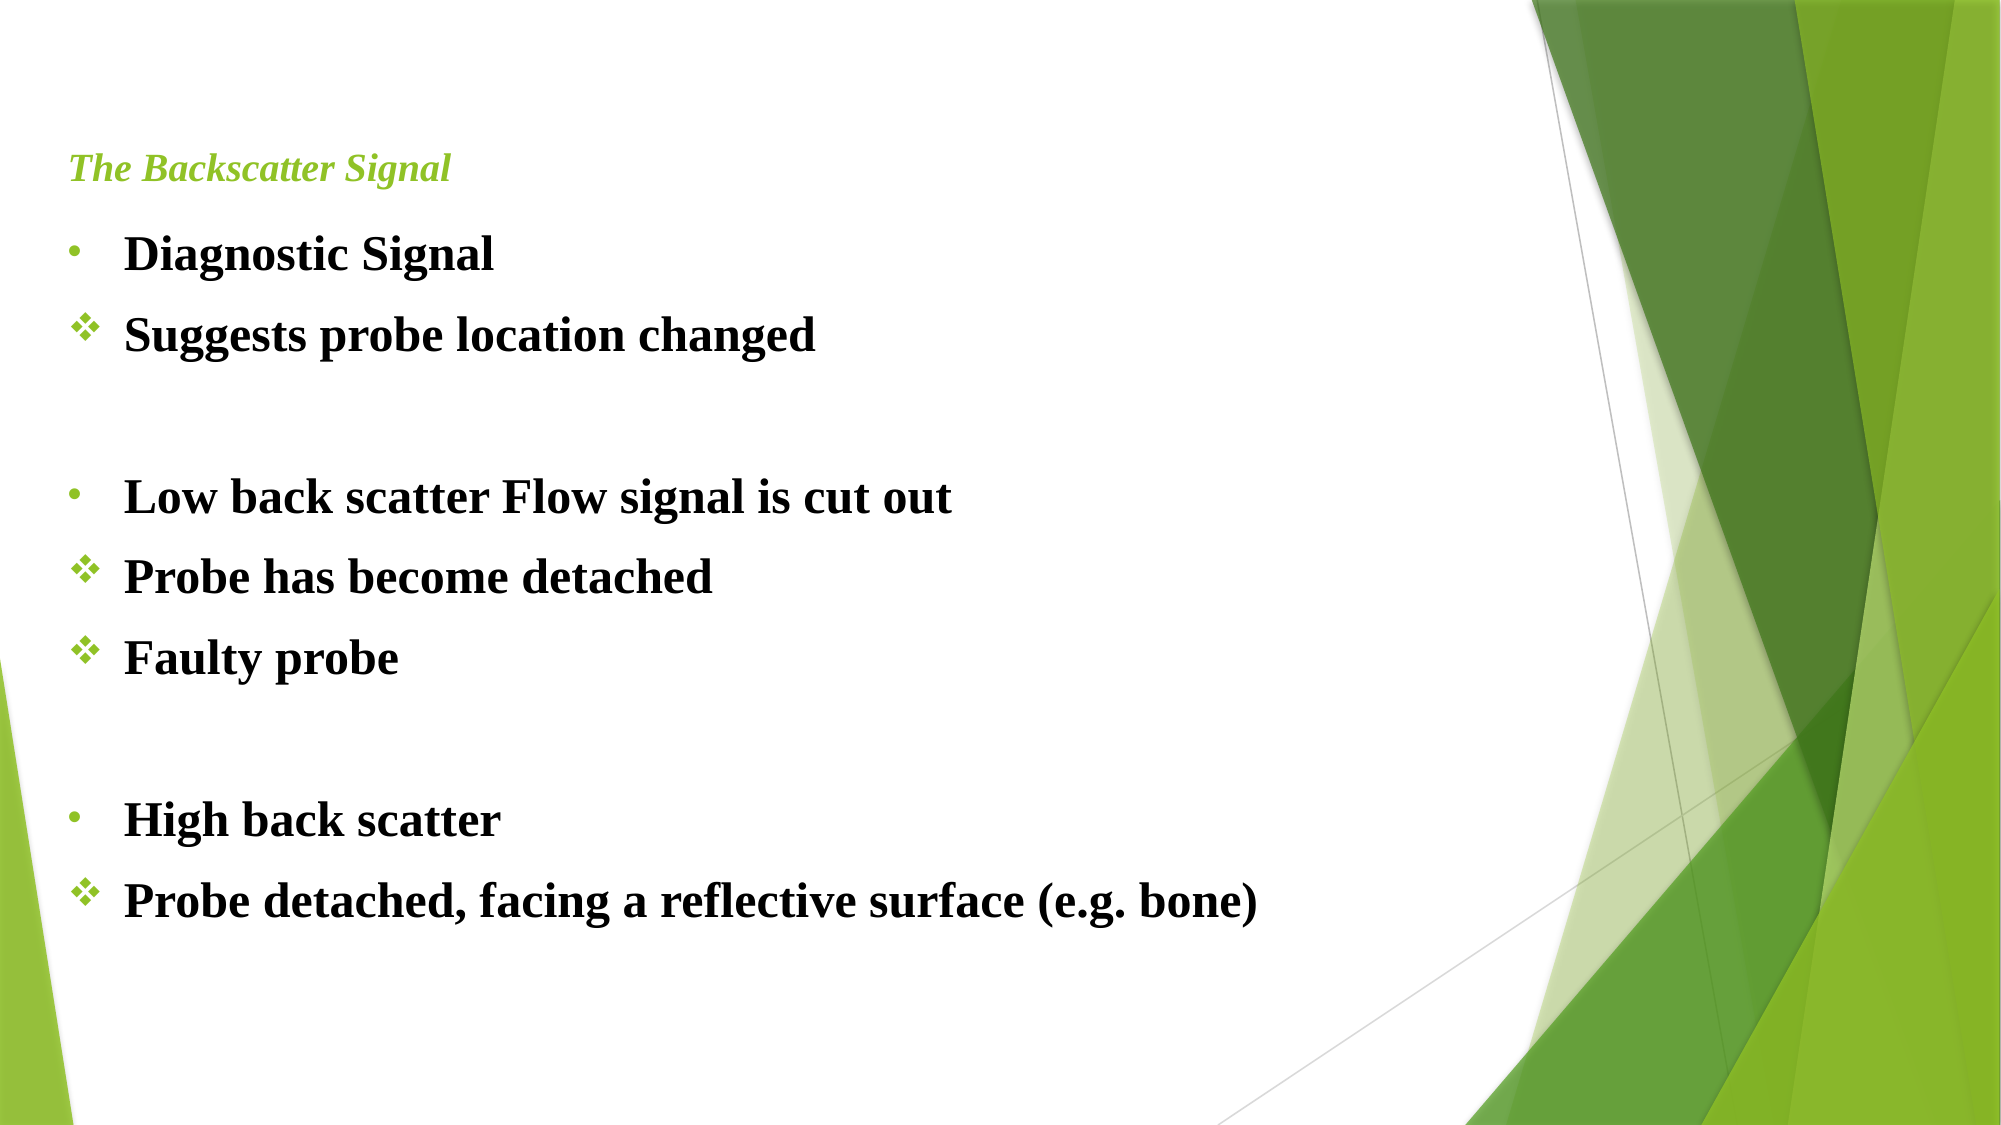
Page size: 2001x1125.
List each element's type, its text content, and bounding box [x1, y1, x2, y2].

title The Backscatter Signal [52, 84, 1463, 198]
list Diagnostic Signal Suggests probe location changed Low back scatter Flow signal is cut out Probe has become detached Faulty probe High back scatter Probe detached, facing a reflective surface (e.g. bone) [52, 213, 1546, 1009]
